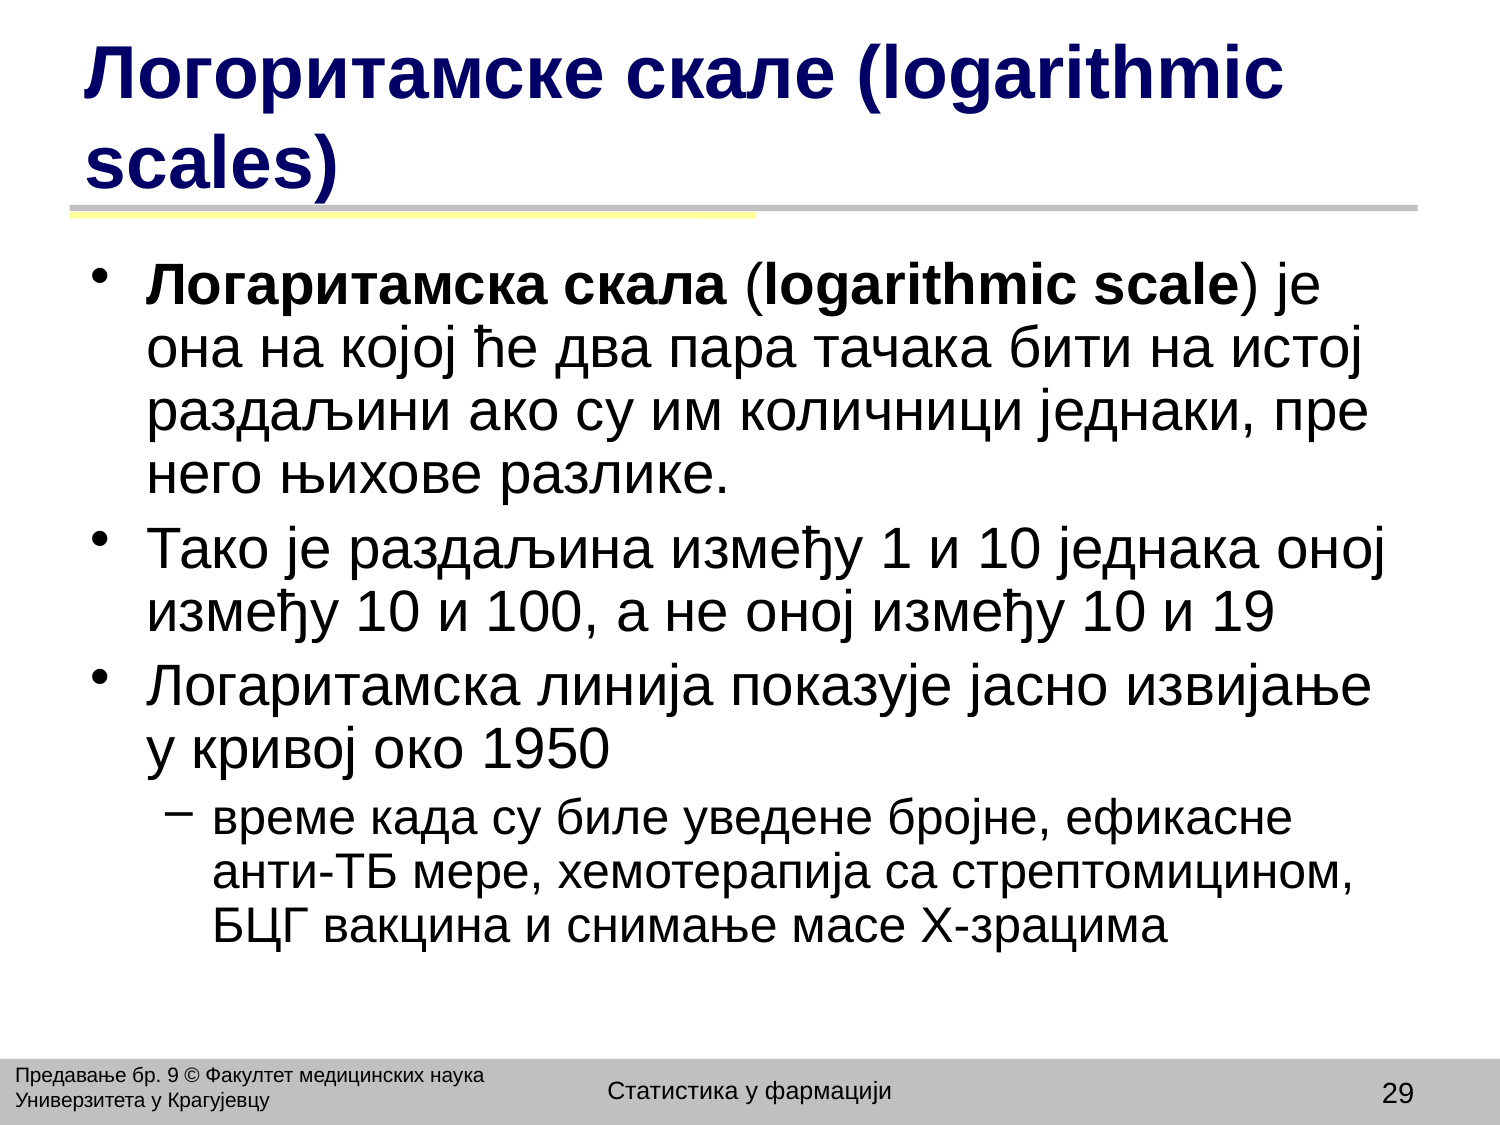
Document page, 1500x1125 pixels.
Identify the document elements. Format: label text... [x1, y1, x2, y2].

list Логаритамска скала (logarithmic scale) је она на којој ће два пара тачака бити на истој раздаљини ако су им количници једнаки, пре него њихове разлике. Тако је раздаљина између 1 и 10 једнака оној између 10 и 100, а не оној између 10 и 19 Логаритамска линија показује јасно извијање у кривој око 1950 време када су биле уведене бројне, ефикасне анти-ТБ мере, хемотерапија са стрептомицином, БЦГ вакцина и снимање масе X-зрацима [74, 246, 1426, 1023]
slide_number 29 [1079, 1066, 1430, 1125]
footer Статистика у фармацији [512, 1066, 988, 1125]
slide_number Предавање бр. 9 © Факултет медицинских наука Универзитета у Крагујевцу [0, 1053, 609, 1108]
title Логоритамске скале (logarithmic scales) [69, 19, 1426, 208]
